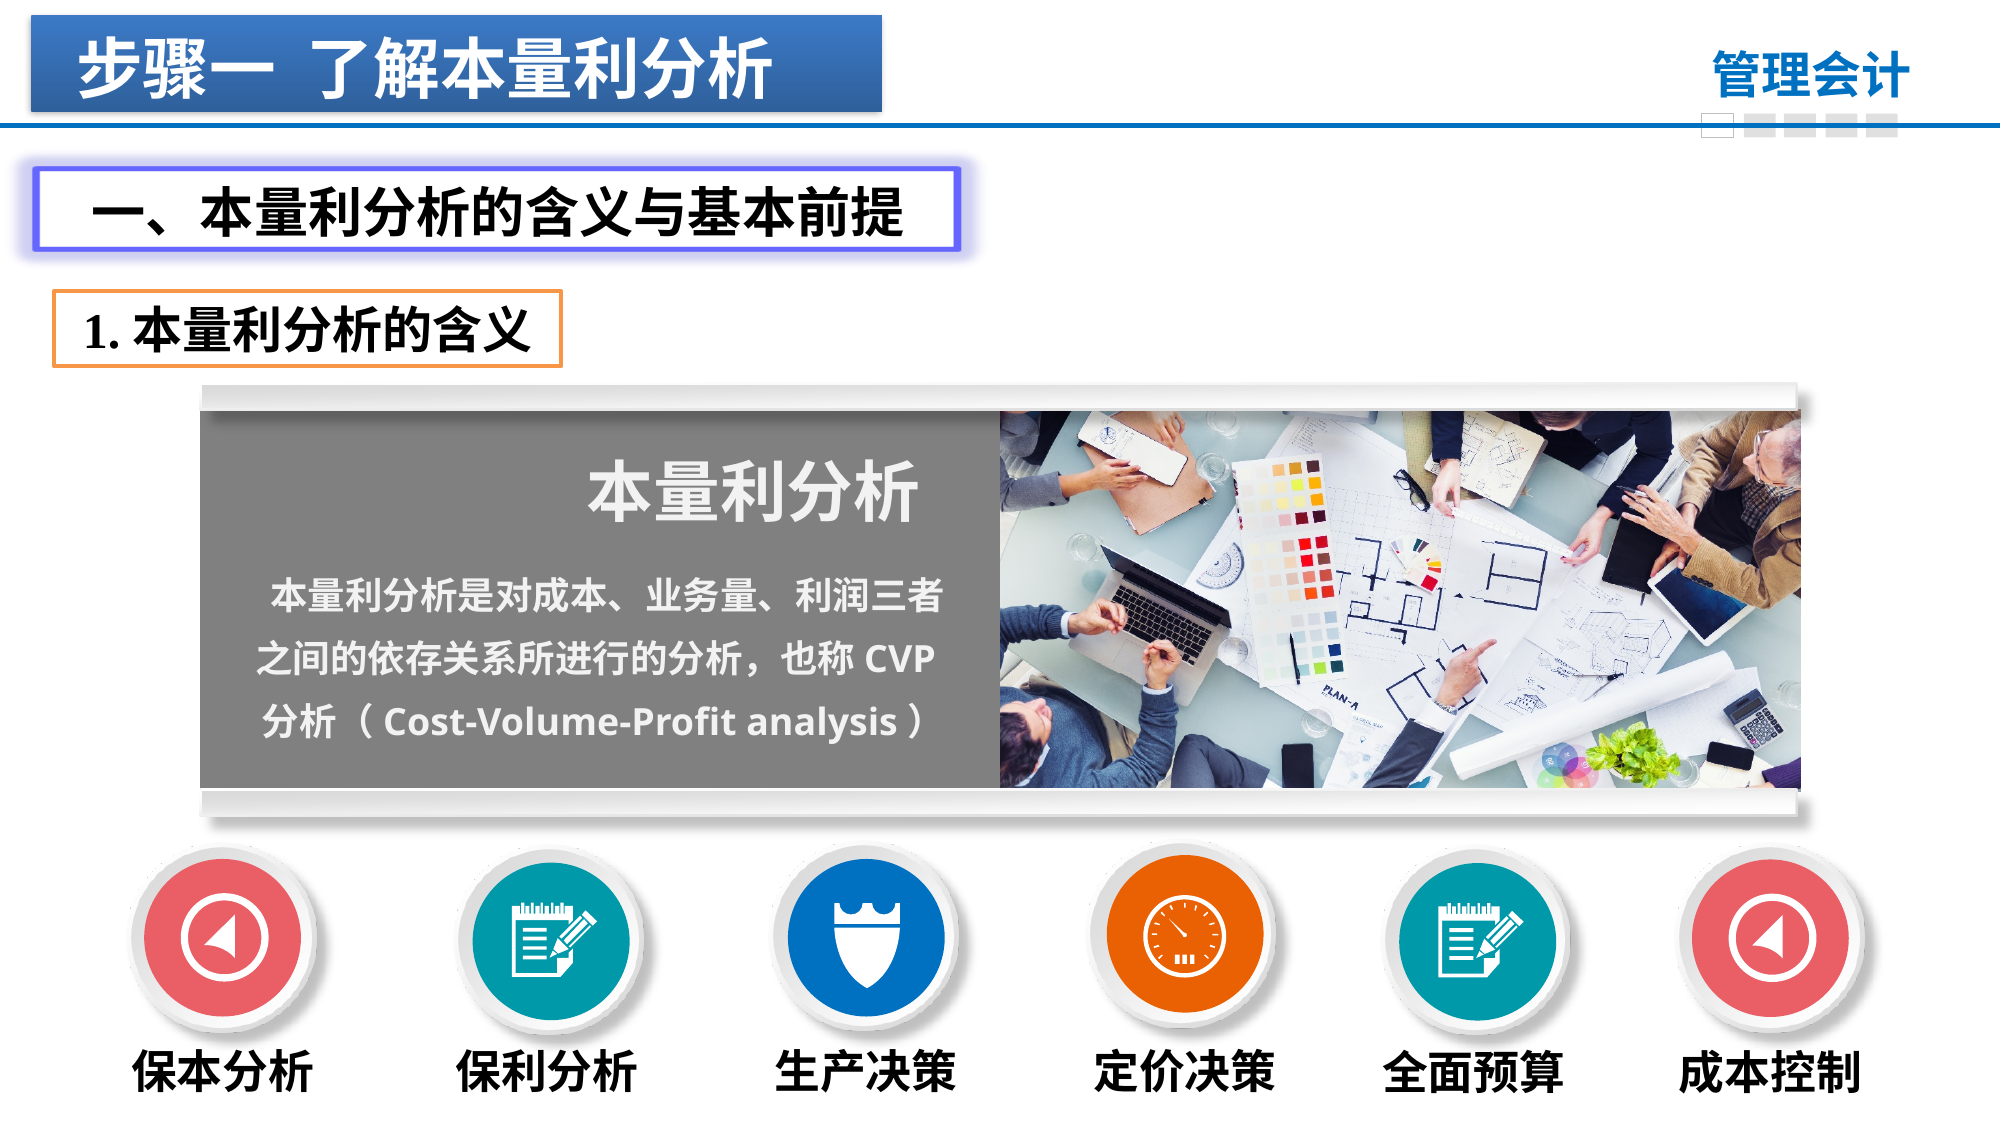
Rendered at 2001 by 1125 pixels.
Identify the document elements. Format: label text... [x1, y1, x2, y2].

text_box 保利分析 [419, 1035, 675, 1106]
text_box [1142, 894, 1227, 978]
text_box 全面预算 [1346, 1035, 1601, 1106]
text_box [1728, 893, 1817, 983]
picture [1670, 838, 1890, 1058]
text_box [1000, 451, 1803, 781]
picture [1375, 840, 1596, 1060]
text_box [194, 783, 1825, 846]
text_box 成本控制 [1643, 1035, 1898, 1106]
text_box [200, 451, 1000, 781]
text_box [0, 136, 1001, 284]
picture [764, 846, 984, 1056]
picture [1081, 846, 1301, 1054]
picture [449, 846, 669, 1060]
text_box 本量利分析 [571, 451, 936, 537]
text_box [1438, 902, 1524, 978]
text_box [194, 378, 1825, 440]
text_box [180, 892, 269, 982]
text_box 保本分析 [95, 1035, 350, 1106]
text_box 本量利分析是对成本、业务量、利润三者之间的依存关系所进行的分析，也称CVP分析（Cost-Volume-Profit analysis） [226, 546, 961, 751]
text_box 定价决策 [1057, 1035, 1313, 1106]
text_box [511, 902, 598, 978]
text_box 生产决策 [738, 1035, 994, 1106]
text_box 1.本量利分析的含义 [52, 292, 563, 368]
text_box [31, 14, 883, 197]
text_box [834, 902, 901, 989]
picture [122, 838, 342, 1058]
